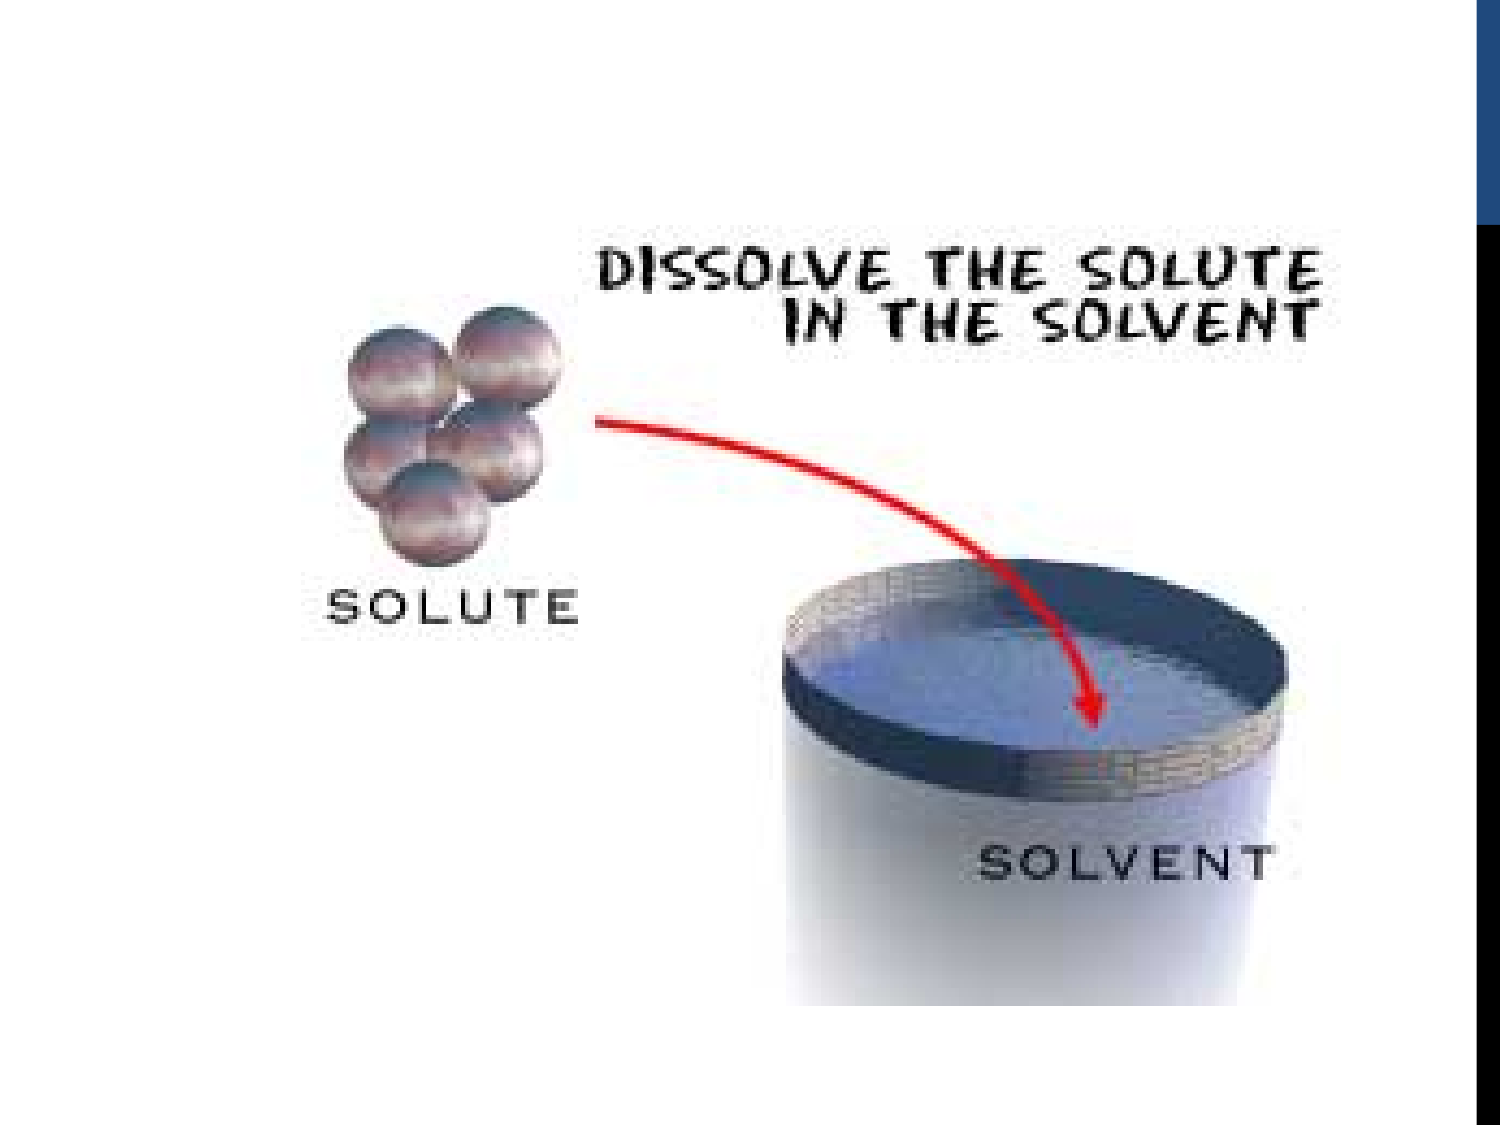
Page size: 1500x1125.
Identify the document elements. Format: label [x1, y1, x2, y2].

picture [300, 225, 1342, 1006]
